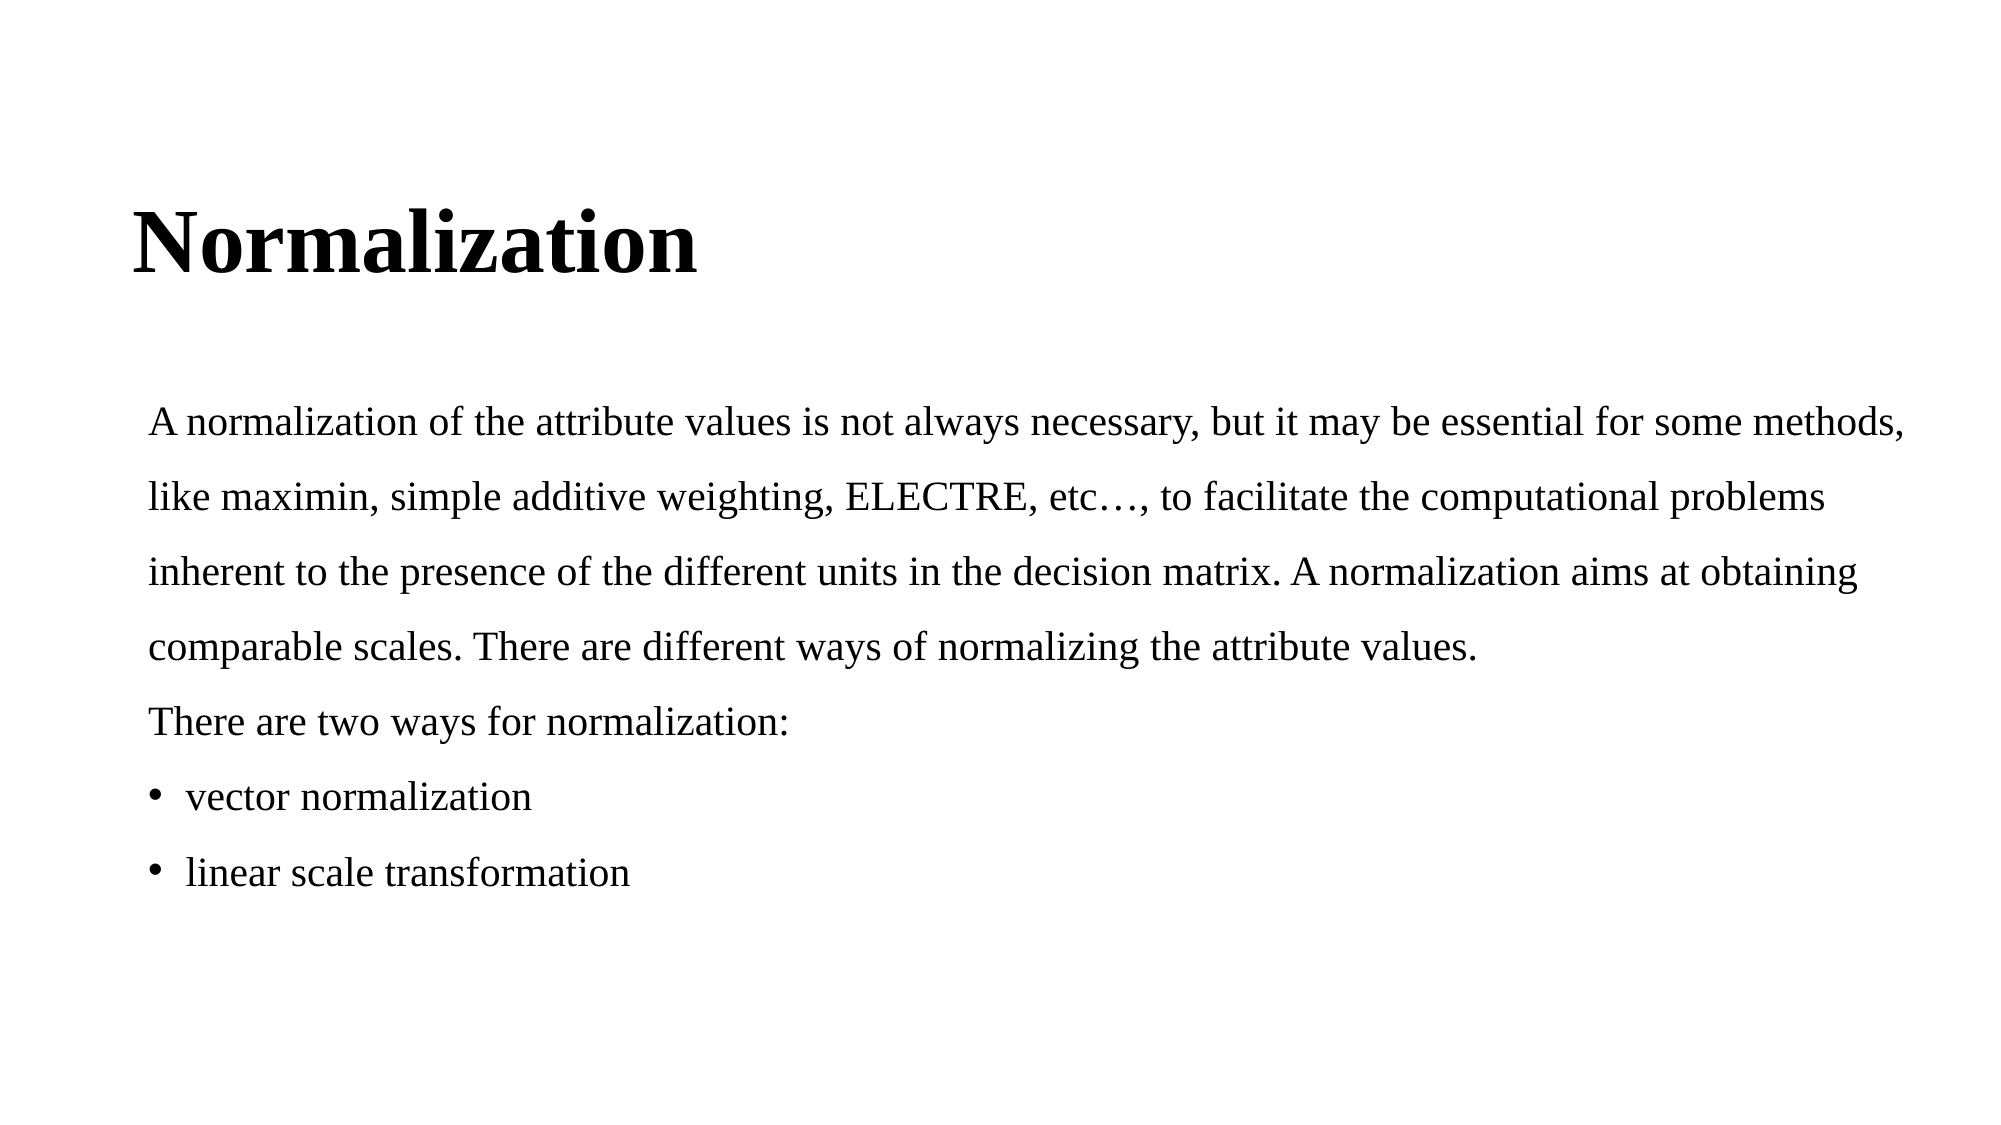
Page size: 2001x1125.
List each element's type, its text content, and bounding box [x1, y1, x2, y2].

title Normalization [117, 159, 1708, 328]
list A normalization of the attribute values is not always necessary, but it may be essential for some methods, like maximin, simple additive weighting, ELECTRE, etc…, to facilitate the computational problems inherent to the presence of the different units in the decision matrix. A normalization aims at obtaining comparable scales. There are different ways of normalizing the attribute values. There are two ways for normalization: vector normalization linear scale transformation [133, 361, 1926, 922]
